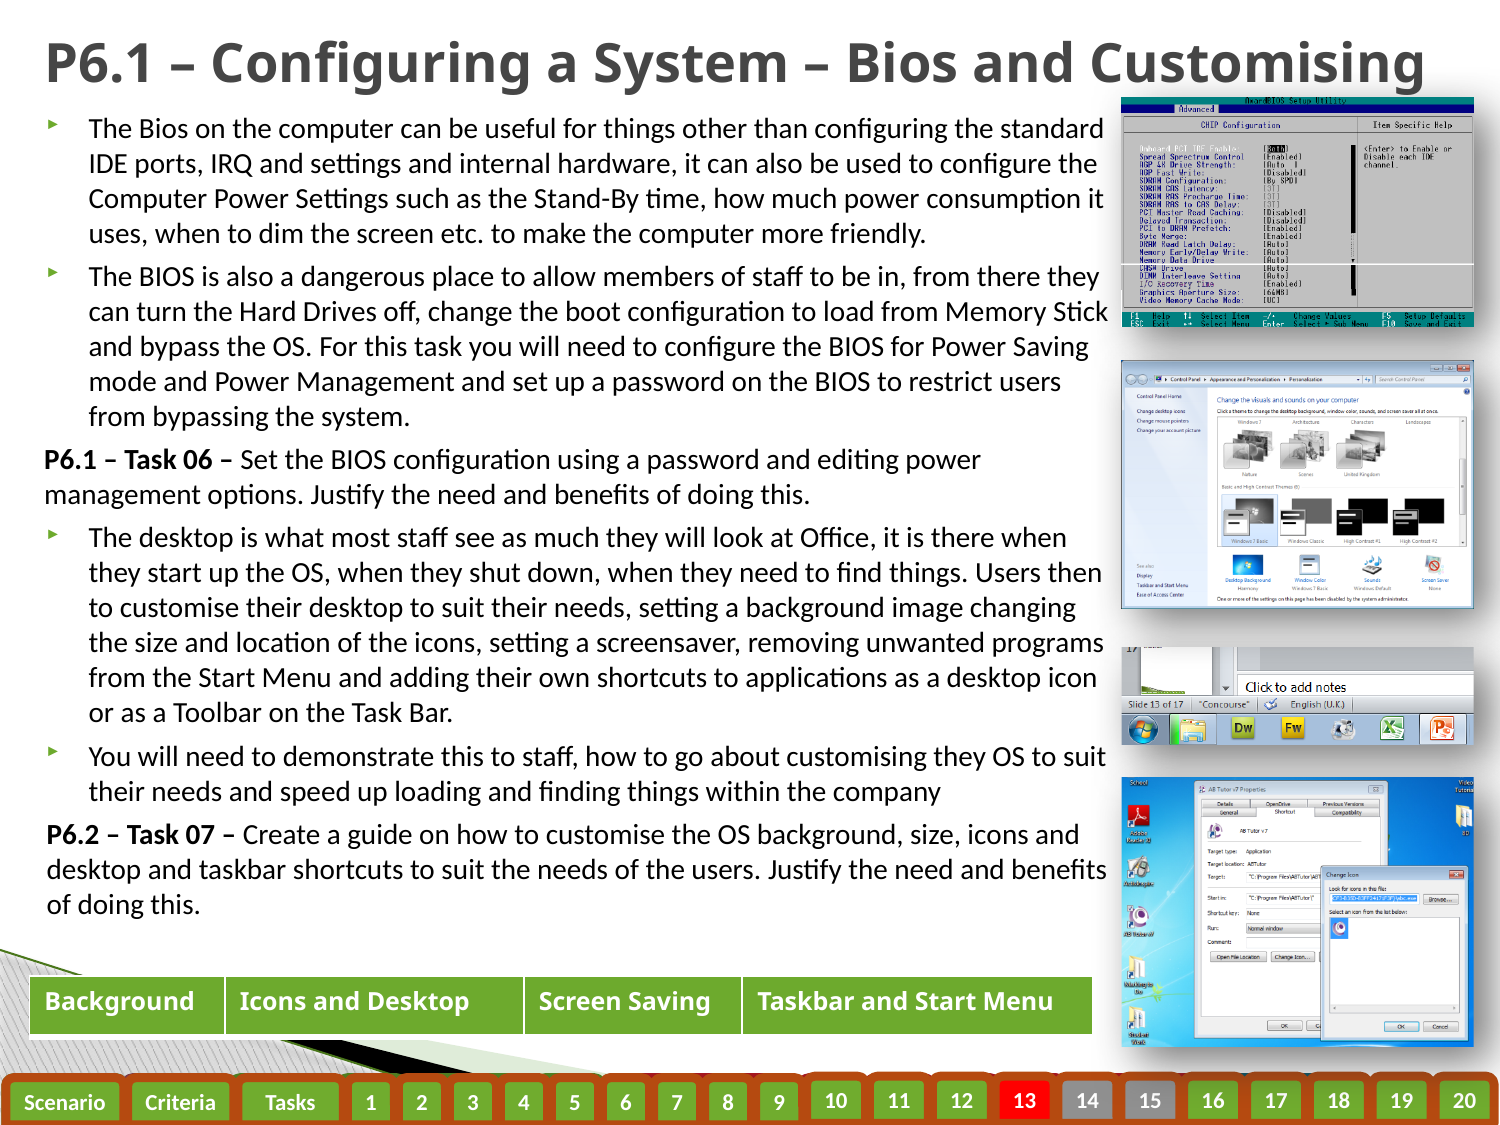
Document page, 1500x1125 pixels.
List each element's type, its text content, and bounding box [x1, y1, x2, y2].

picture [1121, 777, 1474, 1048]
picture [1121, 360, 1474, 609]
title P6.1 – Configuring a System – Bios and Customising [29, 30, 1463, 90]
table_header Taskbar and Start Menu [743, 977, 1092, 1034]
table_header Icons and Desktop [226, 977, 523, 1034]
table_header Screen Saving [525, 977, 741, 1034]
picture [1121, 647, 1474, 745]
picture [1121, 96, 1474, 327]
list The Bios on the computer can be useful for things other than configuring the standard IDE ports, IRQ and settings and internal hardware, it can also be used to configure the Computer Power Settings such as the Stand-By time, how much power consumption it uses, when to dim the screen etc. to make the computer more friendly. The BIOS is also a dangerous place to allow members of staff to be in, from there they can turn the Hard Drives off, change the boot configuration to load from Memory Stick and bypass the OS. For this task you will need to configure the BIOS for Power Saving mode and Power Management and set up a password on the BIOS to restrict users from bypassing the system. P6.1 – Task 06 – Set the BIOS configuration using a password and editing power management options. Justify the need and benefits of doing this. The desktop is what most staff see as much they will look at Office, it is there when they start up the OS, when they shut down, when they need to find things. Users then to customise their desktop to suit their needs, setting a background image changing the size and location of the icons, setting a screensaver, removing unwanted programs from the Start Menu and adding their own shortcuts to applications as a desktop icon or as a Toolbar on the Task Bar. You will need to demonstrate this to staff, how to go about customising they OS to suit their needs and speed up loading and finding things within the company P6.2 – Task 07 – Create a guide on how to customise the OS background, size, icons and desktop and taskbar shortcuts to suit the needs of the users. Justify the need and benefits of doing this. [29, 101, 1113, 965]
table_header Background [30, 977, 224, 1034]
